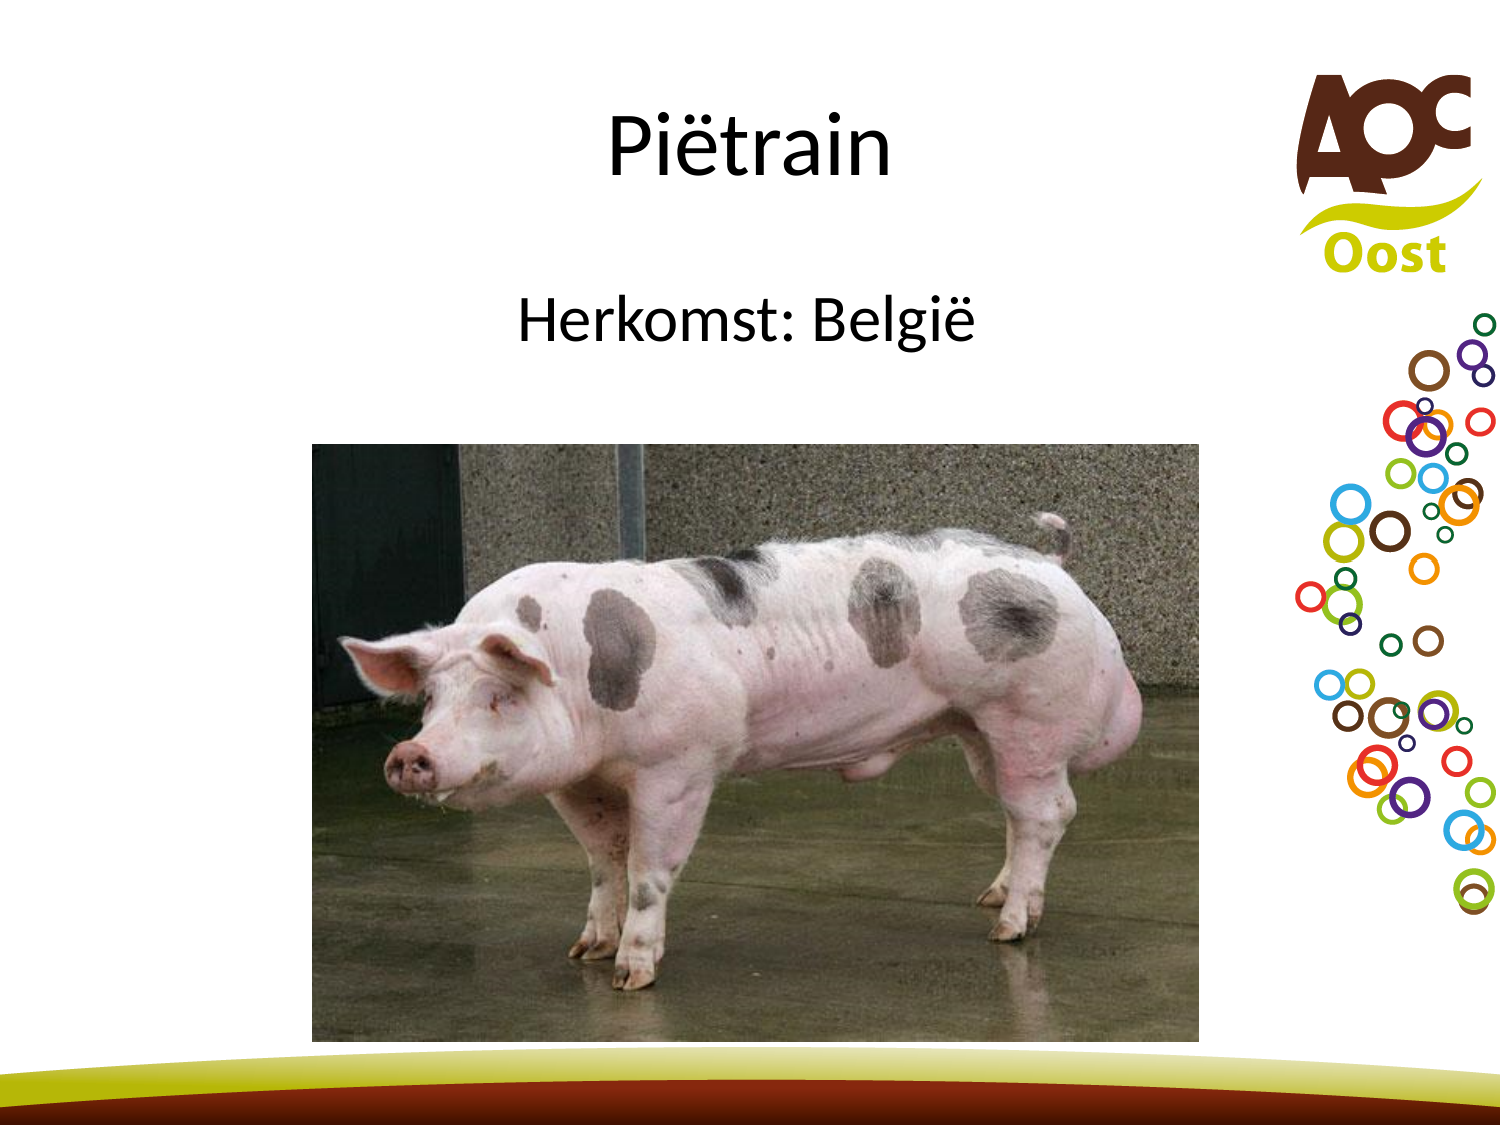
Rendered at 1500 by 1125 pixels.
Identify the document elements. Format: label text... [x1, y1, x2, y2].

picture [0, 0, 1500, 1125]
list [312, 444, 1200, 1042]
title Piëtrain [75, 45, 1425, 233]
text_box Herkomst: België [502, 267, 992, 363]
